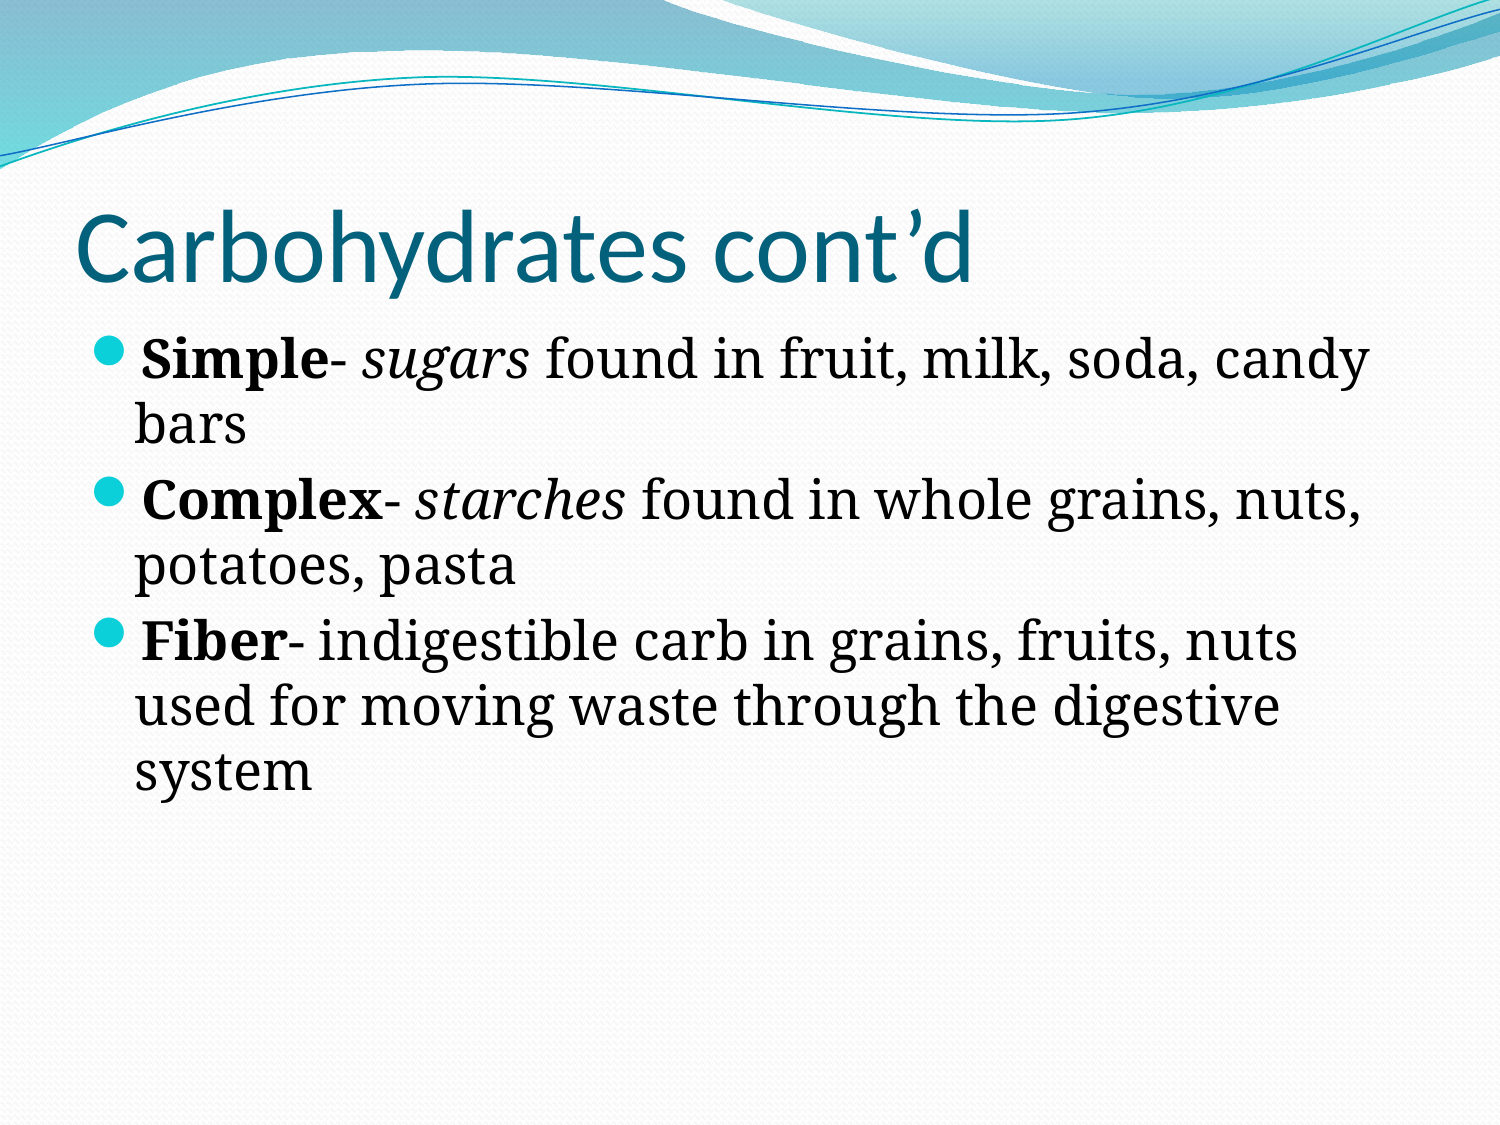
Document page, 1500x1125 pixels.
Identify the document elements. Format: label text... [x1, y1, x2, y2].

title Carbohydrates cont’d [75, 115, 1425, 303]
list Simple- sugars found in fruit, milk, soda, candy bars Complex- starches found in whole grains, nuts, potatoes, pasta Fiber- indigestible carb in grains, fruits, nuts used for moving waste through the digestive system [75, 317, 1425, 1038]
